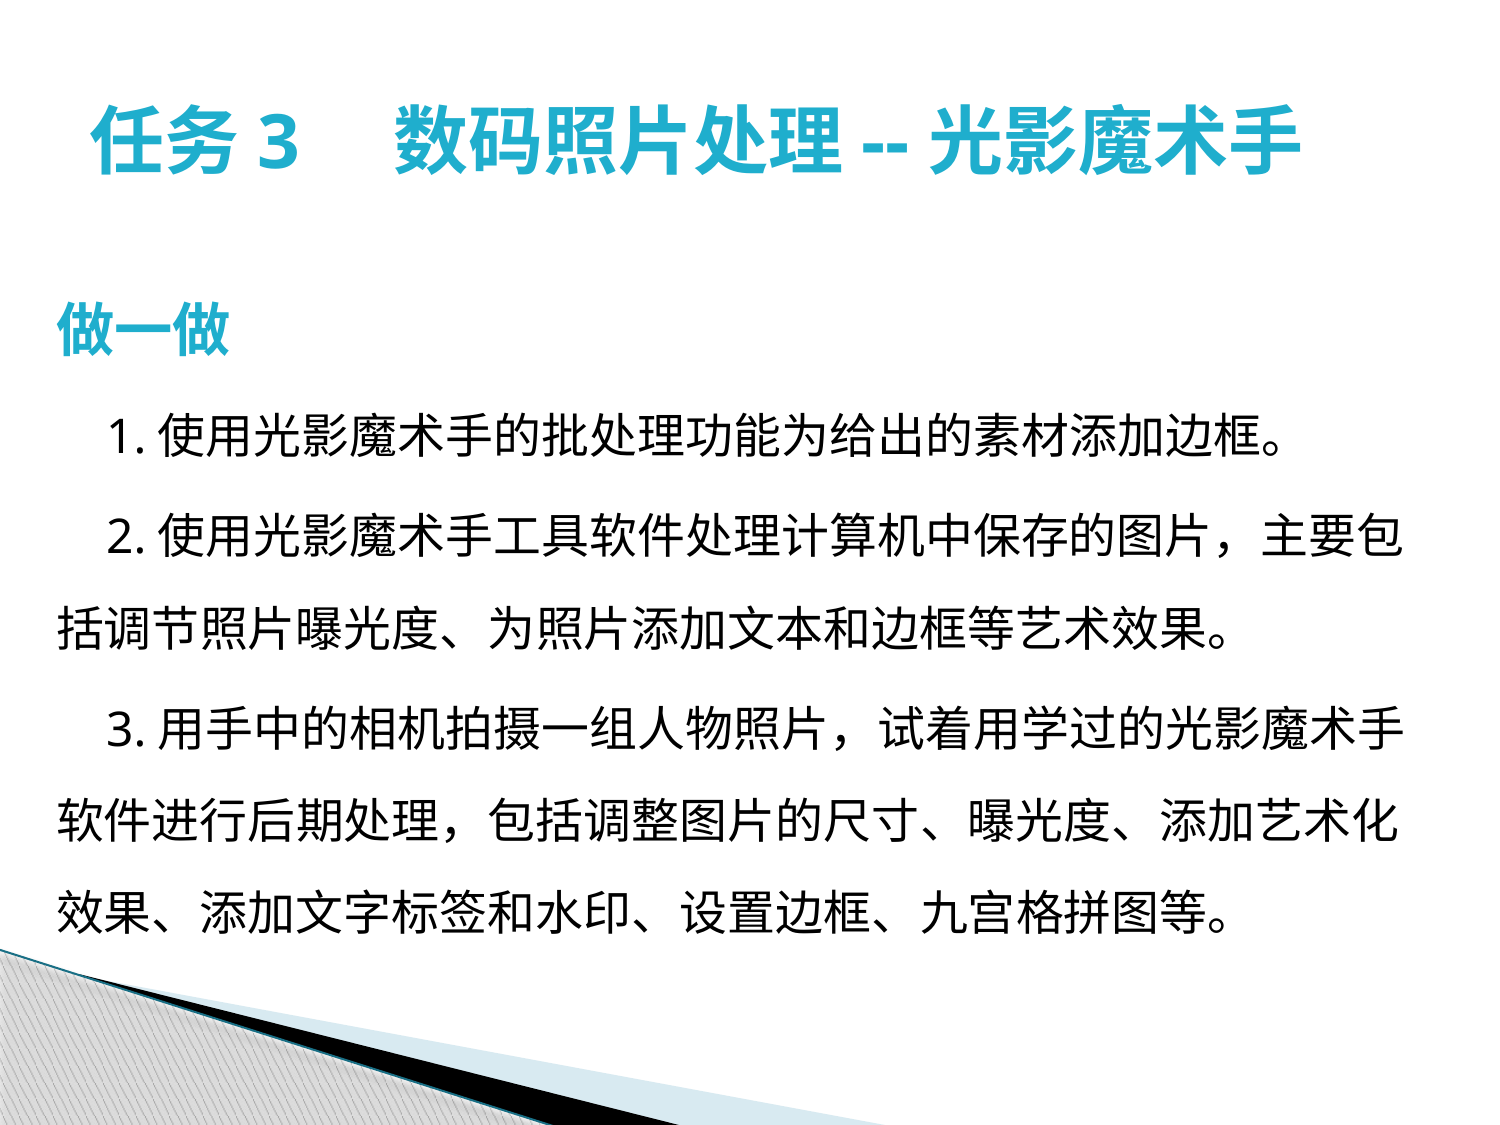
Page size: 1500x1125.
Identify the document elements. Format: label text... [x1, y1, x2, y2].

list 做一做 1.使用光影魔术手的批处理功能为给出的素材添加边框。 2.使用光影魔术手工具软件处理计算机中保存的图片，主要包括调节照片曝光度、为照片添加文本和边框等艺术效果。 3.用手中的相机拍摄一组人物照片，试着用学过的光影魔术手软件进行后期处理，包括调整图片的尺寸、曝光度、添加艺术化效果、添加文字标签和水印、设置边框、九宫格拼图等。 [41, 243, 1459, 1083]
title 任务3 数码照片处理--光影魔术手 [75, 45, 1425, 233]
